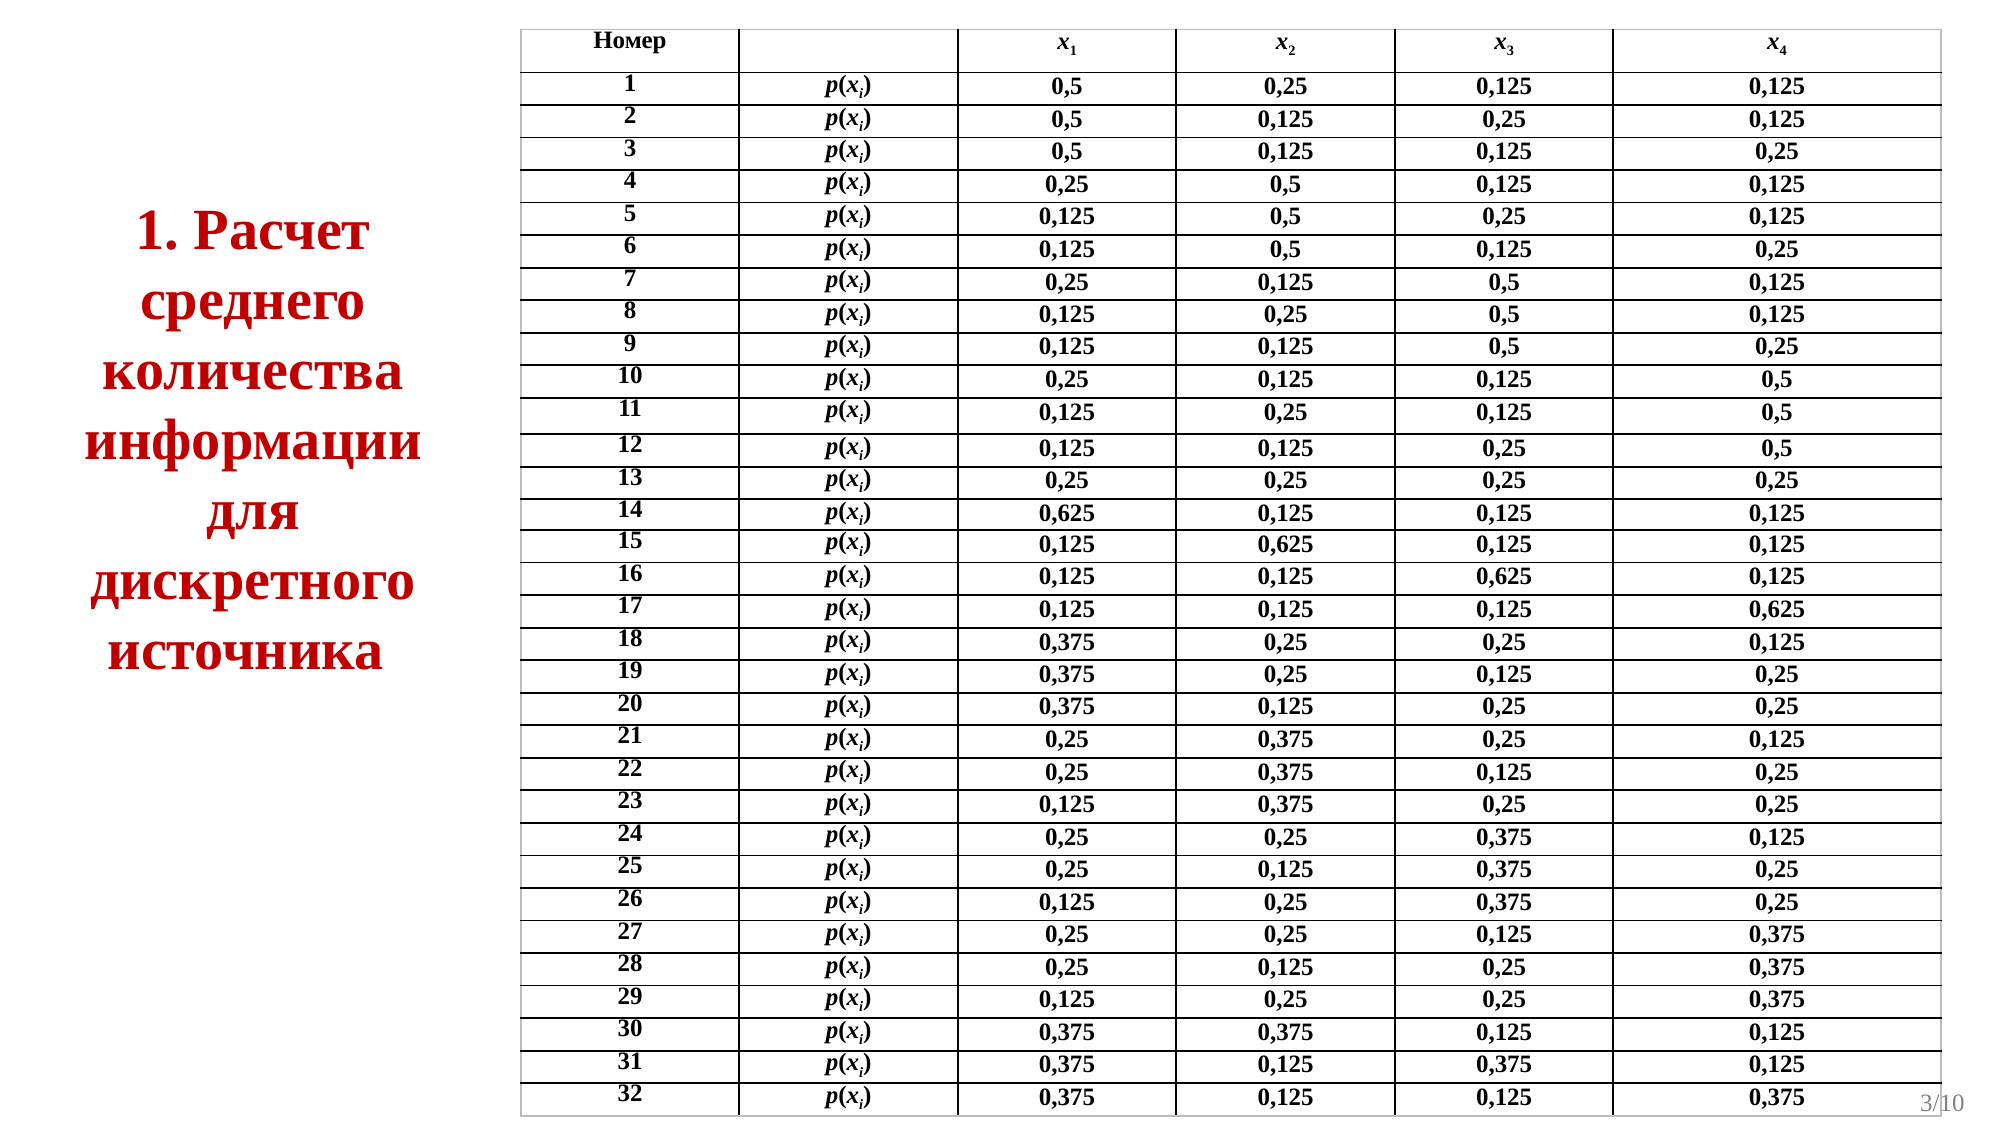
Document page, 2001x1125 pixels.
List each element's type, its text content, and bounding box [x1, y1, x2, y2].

table_cell p(xi) [740, 889, 957, 920]
table_cell p(xi) [740, 856, 957, 887]
table_cell 0,25 [1177, 986, 1394, 1017]
table_header x3 [1396, 30, 1612, 72]
table_cell p(xi) [740, 203, 957, 234]
table_cell p(xi) [740, 1019, 957, 1050]
table_cell 0,125 [1177, 269, 1394, 299]
table_cell 0,25 [1396, 726, 1612, 757]
table_cell 18 [522, 629, 738, 659]
table_cell 0,375 [1177, 726, 1394, 757]
table_cell 0,125 [1396, 366, 1612, 397]
table_cell 0,25 [959, 366, 1175, 397]
table_cell 0,125 [1614, 73, 1940, 104]
table_cell 0,625 [959, 500, 1175, 529]
table_cell p(xi) [740, 269, 957, 299]
table_cell p(xi) [740, 435, 957, 466]
table_cell p(xi) [740, 468, 957, 498]
table_cell 0,125 [1396, 531, 1612, 562]
table_cell p(xi) [740, 171, 957, 202]
table_cell 14 [522, 500, 738, 529]
table_cell 0,25 [1396, 203, 1612, 234]
table_cell 0,25 [1614, 694, 1940, 724]
table_cell 0,25 [959, 759, 1175, 789]
table_cell 0,375 [1614, 921, 1940, 952]
table_cell 0,625 [1614, 596, 1940, 627]
table_cell p(xi) [740, 563, 957, 594]
table_cell 0,125 [1614, 1052, 1940, 1082]
table_cell 0,125 [959, 435, 1175, 466]
table_cell p(xi) [740, 106, 957, 137]
table_cell 0,375 [959, 1019, 1175, 1050]
table_cell 0,125 [1614, 629, 1940, 659]
table_cell 0,25 [1396, 986, 1612, 1017]
table_cell 0,125 [1396, 596, 1612, 627]
table_cell 0,25 [1177, 468, 1394, 498]
table_cell p(xi) [740, 661, 957, 692]
table_cell 0,125 [1396, 661, 1612, 692]
table_cell 0,125 [959, 203, 1175, 234]
table_cell 1 [522, 73, 738, 104]
table_cell p(xi) [740, 1052, 957, 1082]
table_cell 0,125 [959, 531, 1175, 562]
table_cell 0,5 [1614, 366, 1940, 397]
table_cell p(xi) [740, 366, 957, 397]
table_cell 19 [522, 661, 738, 692]
table_cell 6 [522, 236, 738, 267]
table_cell 31 [522, 1052, 738, 1082]
table_cell 22 [522, 759, 738, 789]
table_cell 0,125 [1396, 236, 1612, 267]
table_cell 0,25 [1614, 856, 1940, 887]
table_cell 0,125 [1396, 73, 1612, 104]
table_cell 0,125 [1177, 435, 1394, 466]
table_cell 0,375 [1396, 856, 1612, 887]
table_cell 29 [522, 986, 738, 1017]
table_header x4 [1614, 30, 1940, 72]
table_cell p(xi) [740, 596, 957, 627]
table_cell 0,125 [1177, 500, 1394, 529]
table_cell 0,125 [1614, 531, 1940, 562]
table_cell 0,375 [959, 694, 1175, 724]
table_cell p(xi) [740, 1084, 957, 1115]
table_cell 26 [522, 889, 738, 920]
table_cell 0,125 [959, 334, 1175, 364]
table_cell 0,5 [1614, 435, 1940, 466]
table_cell 0,5 [1177, 236, 1394, 267]
table_cell 0,5 [1177, 203, 1394, 234]
table_cell 0,125 [1614, 106, 1940, 137]
table_cell p(xi) [740, 73, 957, 104]
table_cell 0,25 [1614, 334, 1940, 364]
table_cell 0,5 [1396, 301, 1612, 332]
table_cell p(xi) [740, 759, 957, 789]
table_cell 0,25 [959, 269, 1175, 299]
table_cell 0,375 [1396, 1052, 1612, 1082]
table_header [740, 30, 957, 72]
table_cell 0,25 [1177, 661, 1394, 692]
table_cell 0,125 [1614, 563, 1940, 594]
table_cell 20 [522, 694, 738, 724]
table_cell 0,25 [1614, 889, 1940, 920]
table_cell 0,125 [959, 791, 1175, 822]
table_cell 0,25 [959, 468, 1175, 498]
table_cell 0,25 [1177, 629, 1394, 659]
table_cell 11 [522, 399, 738, 433]
table_cell 0,125 [1177, 1052, 1394, 1082]
table_cell 23 [522, 791, 738, 822]
table_cell 0,25 [1396, 629, 1612, 659]
table_cell 0,125 [1177, 596, 1394, 627]
table_cell 0,25 [1177, 301, 1394, 332]
table_cell p(xi) [740, 824, 957, 855]
table_cell 0,375 [1614, 1084, 1940, 1115]
table_cell 0,25 [1614, 138, 1940, 169]
table_cell 0,25 [959, 954, 1175, 985]
table_cell 0,5 [959, 73, 1175, 104]
table_cell 10 [522, 366, 738, 397]
table_cell 0,625 [1177, 531, 1394, 562]
table_cell 13 [522, 468, 738, 498]
table_cell 0,625 [1396, 563, 1612, 594]
table_cell 28 [522, 954, 738, 985]
table_cell 27 [522, 921, 738, 952]
table_cell p(xi) [740, 334, 957, 364]
table_cell 0,25 [1396, 791, 1612, 822]
table_cell 5 [522, 203, 738, 234]
table_cell 0,25 [959, 921, 1175, 952]
table_cell 0,25 [1614, 236, 1940, 267]
table_cell p(xi) [740, 500, 957, 529]
table_cell 0,5 [1396, 334, 1612, 364]
table_cell 0,125 [1177, 694, 1394, 724]
table_cell 21 [522, 726, 738, 757]
table_cell 0,375 [959, 1052, 1175, 1082]
table_cell 0,125 [1396, 759, 1612, 789]
table_cell 0,125 [1177, 856, 1394, 887]
table_cell 0,5 [959, 138, 1175, 169]
table_cell 15 [522, 531, 738, 562]
table_cell 0,125 [1396, 1019, 1612, 1050]
table_cell 0,125 [1396, 138, 1612, 169]
table_cell 0,125 [1177, 334, 1394, 364]
table_cell 0,5 [1614, 399, 1940, 433]
table_cell 0,5 [1177, 171, 1394, 202]
table_cell 0,125 [1614, 203, 1940, 234]
table_cell 0,375 [959, 629, 1175, 659]
table_cell 0,125 [1614, 301, 1940, 332]
table_cell 0,25 [1396, 954, 1612, 985]
table_cell 0,125 [1614, 824, 1940, 855]
table_cell 0,5 [959, 106, 1175, 137]
table_cell 0,125 [1614, 500, 1940, 529]
table_cell 0,125 [1177, 1084, 1394, 1115]
table_cell 16 [522, 563, 738, 594]
table_cell 0,125 [1177, 106, 1394, 137]
table_cell 0,25 [1614, 791, 1940, 822]
table_cell 0,25 [1177, 921, 1394, 952]
table_cell 0,125 [1396, 921, 1612, 952]
table_header x1 [959, 30, 1175, 72]
table_cell 0,375 [1396, 824, 1612, 855]
table_cell 32 [522, 1084, 738, 1115]
table_cell p(xi) [740, 921, 957, 952]
table_cell 0,125 [1177, 138, 1394, 169]
table_cell p(xi) [740, 138, 957, 169]
table_header Номер [522, 30, 738, 72]
table_cell 0,25 [1177, 73, 1394, 104]
table_cell 0,25 [1614, 759, 1940, 789]
table_cell 0,125 [959, 301, 1175, 332]
table_cell 12 [522, 435, 738, 466]
table_header x2 [1177, 30, 1394, 72]
table_cell 24 [522, 824, 738, 855]
table_cell 0,125 [959, 236, 1175, 267]
table_cell 0,125 [1396, 500, 1612, 529]
table_cell 0,375 [1177, 1019, 1394, 1050]
table_cell 0,375 [1614, 986, 1940, 1017]
table_cell p(xi) [740, 531, 957, 562]
table_cell 0,125 [959, 399, 1175, 433]
table_cell 0,25 [1396, 694, 1612, 724]
table_cell 0,125 [1177, 366, 1394, 397]
table_cell 0,25 [1177, 889, 1394, 920]
table_cell 0,375 [1177, 791, 1394, 822]
table_cell 0,5 [1396, 269, 1612, 299]
table_cell 0,375 [1614, 954, 1940, 985]
table_cell 0,125 [959, 986, 1175, 1017]
table_cell p(xi) [740, 629, 957, 659]
table_cell 0,125 [1177, 954, 1394, 985]
table_cell 0,375 [959, 1084, 1175, 1115]
table_cell 0,25 [1396, 106, 1612, 137]
table_cell 9 [522, 334, 738, 364]
table_cell 0,125 [1396, 171, 1612, 202]
table_cell 0,25 [1396, 435, 1612, 466]
table_cell p(xi) [740, 726, 957, 757]
table_cell 0,25 [959, 726, 1175, 757]
table_cell 0,25 [1177, 824, 1394, 855]
table_cell 0,25 [959, 171, 1175, 202]
table_cell p(xi) [740, 399, 957, 433]
table_cell 0,125 [959, 596, 1175, 627]
table_cell 0,375 [959, 661, 1175, 692]
table_cell 0,25 [1177, 399, 1394, 433]
table_cell 0,125 [1614, 171, 1940, 202]
table_cell 0,125 [1614, 1019, 1940, 1050]
table_cell 0,125 [959, 889, 1175, 920]
table_cell p(xi) [740, 301, 957, 332]
table_cell p(xi) [740, 791, 957, 822]
table_cell 0,125 [959, 563, 1175, 594]
table_cell p(xi) [740, 236, 957, 267]
table_cell 0,25 [1396, 468, 1612, 498]
table_cell 0,25 [959, 824, 1175, 855]
table_cell 8 [522, 301, 738, 332]
table_cell p(xi) [740, 954, 957, 985]
table_cell 0,125 [1614, 269, 1940, 299]
table_cell 25 [522, 856, 738, 887]
table_cell 7 [522, 269, 738, 299]
table_cell p(xi) [740, 694, 957, 724]
table_cell 17 [522, 596, 738, 627]
table_cell 0,375 [1396, 889, 1612, 920]
table_cell 30 [522, 1019, 738, 1050]
table_cell 0,125 [1396, 399, 1612, 433]
table_cell 2 [522, 106, 738, 137]
table_cell 0,125 [1177, 563, 1394, 594]
table_cell 0,375 [1177, 759, 1394, 789]
table_cell 0,25 [959, 856, 1175, 887]
text_box 1. Расчет среднего количества информации для дискретного источника [69, 183, 437, 689]
table_cell p(xi) [740, 986, 957, 1017]
table_cell 0,25 [1614, 661, 1940, 692]
table_cell 0,125 [1396, 1084, 1612, 1115]
table_cell 3 [522, 138, 738, 169]
table_cell 4 [522, 171, 738, 202]
table_cell 0,125 [1614, 726, 1940, 757]
table_cell 0,25 [1614, 468, 1940, 498]
